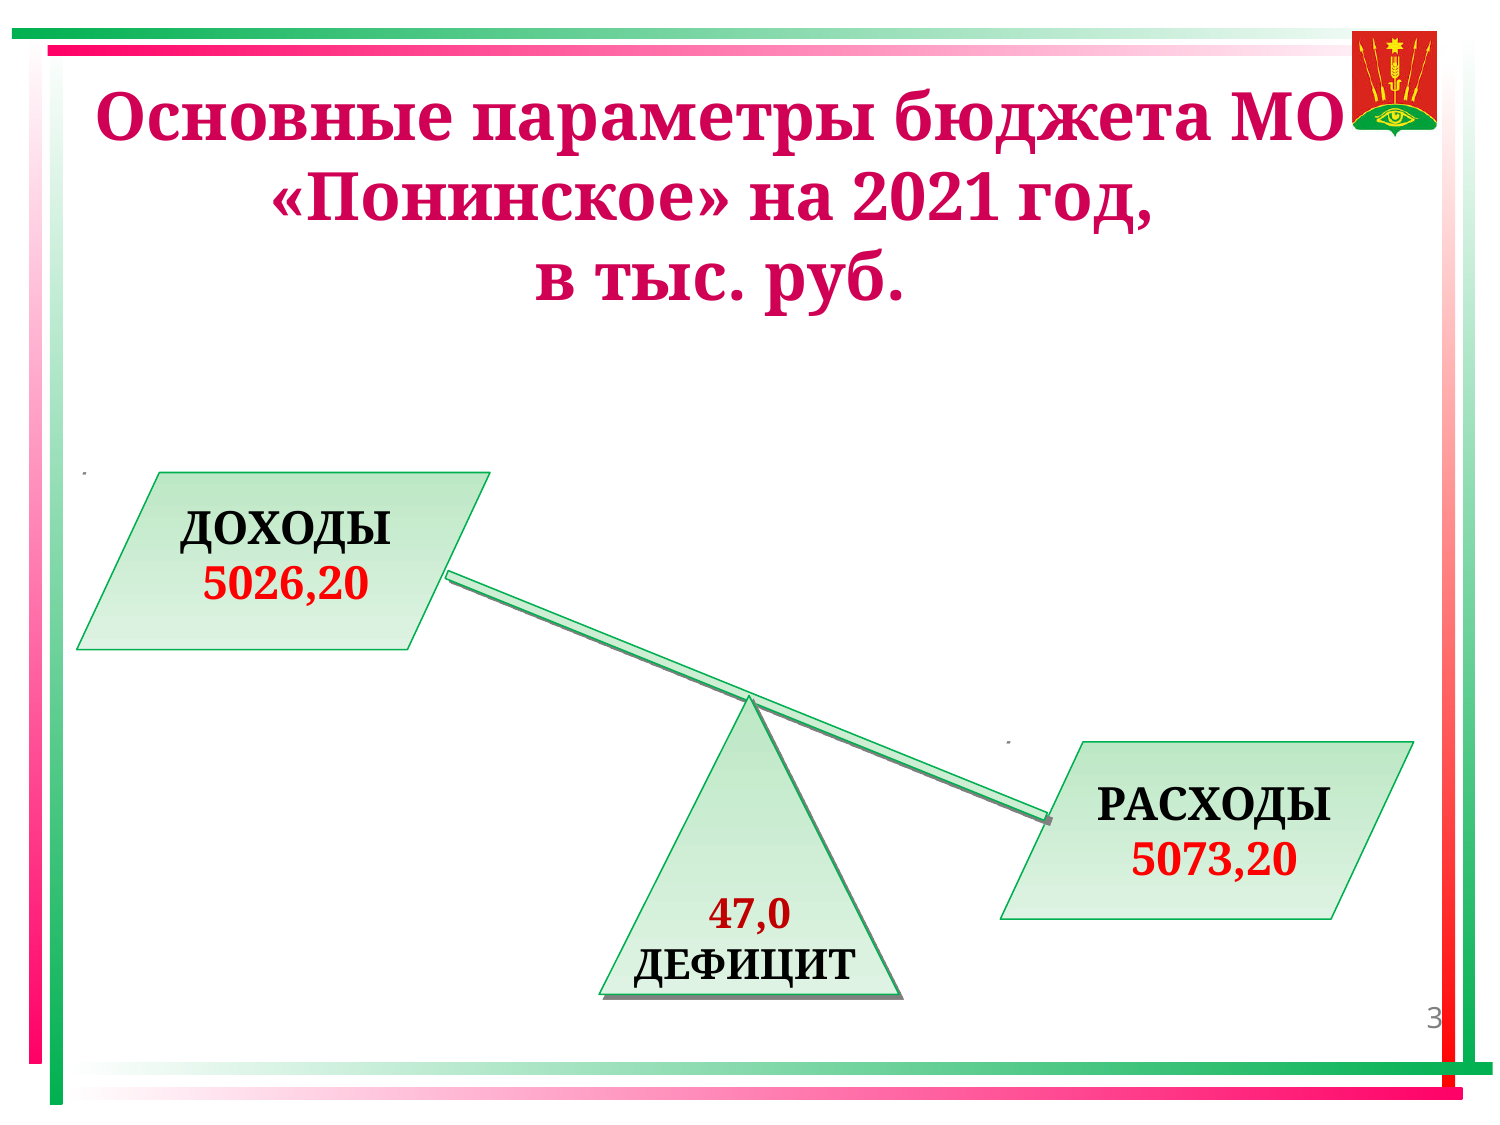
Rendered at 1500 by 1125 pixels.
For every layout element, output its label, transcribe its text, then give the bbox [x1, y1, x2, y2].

text_box [150, 472, 491, 593]
text_box [445, 570, 1048, 821]
text_box [1071, 741, 1414, 853]
slide_number 3 [1411, 999, 1483, 1048]
text_box [1000, 778, 1344, 920]
text_box РАСХОДЫ 5073,20 [1066, 766, 1362, 892]
text_box [76, 518, 423, 650]
text_box ДОХОДЫ 5026,20 [138, 491, 434, 617]
picture [1352, 31, 1437, 138]
text_box [657, 695, 842, 879]
text_box 47,0 ДЕФИЦИТ [601, 879, 899, 995]
title Основные параметры бюджета МО «Понинское» на 2021 год, в тыс. руб. [64, 66, 1378, 204]
